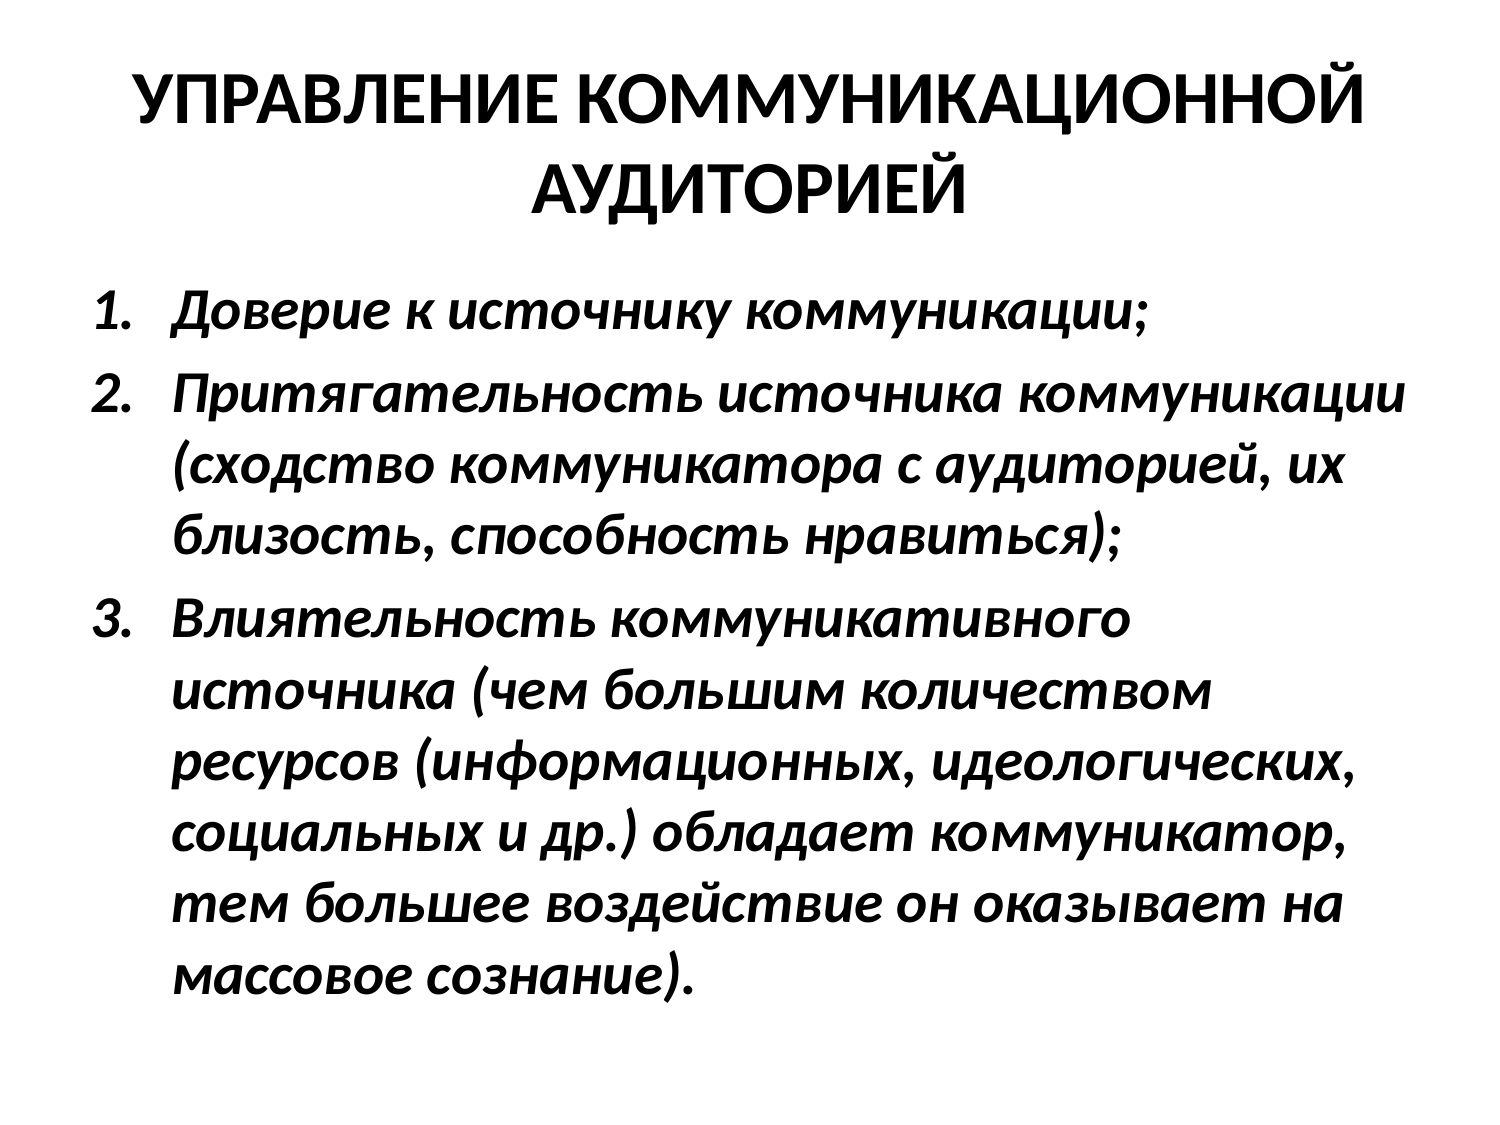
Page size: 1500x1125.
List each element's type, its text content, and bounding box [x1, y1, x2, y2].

list Доверие к источнику коммуникации; Притягательность источника коммуникации (сходство коммуникатора с аудиторией, их близость, способность нравиться); Влиятельность коммуникативного источника (чем большим количеством ресурсов (информационных, идеологических, социальных и др.) обладает коммуникатор, тем большее воздействие он оказывает на массовое сознание). [75, 262, 1425, 1088]
title УПРАВЛЕНИЕ КОММУНИКАЦИОННОЙ АУДИТОРИЕЙ [75, 45, 1425, 233]
